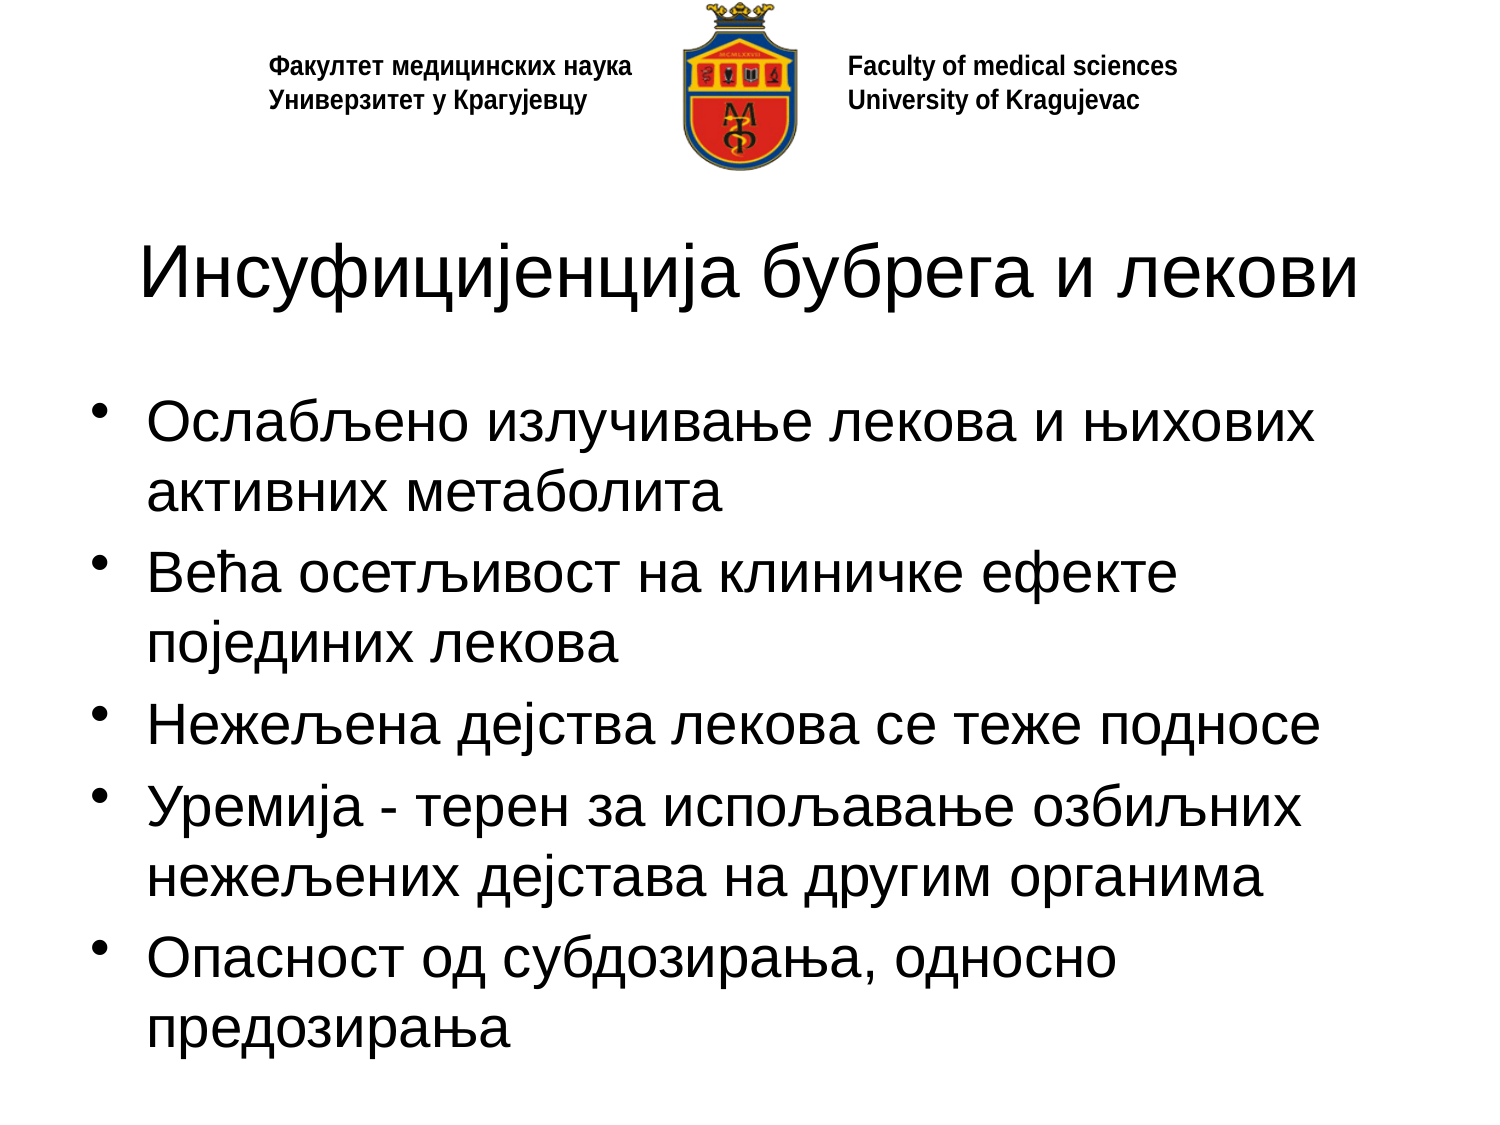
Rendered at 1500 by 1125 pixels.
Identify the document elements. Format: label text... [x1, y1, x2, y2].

list Ослабљено излучивање лекова и њихових активних метаболита Већа осетљивост на клиничке ефекте појединих лекова Нежељена дејства лекова се теже подносе Уремија - терен за испољавање озбиљних нежељених дејстава на другим органима Опасност од субдозирања, односно предозирања [74, 374, 1426, 1118]
title Инсуфицијенција бубрега и лекови [74, 173, 1426, 362]
